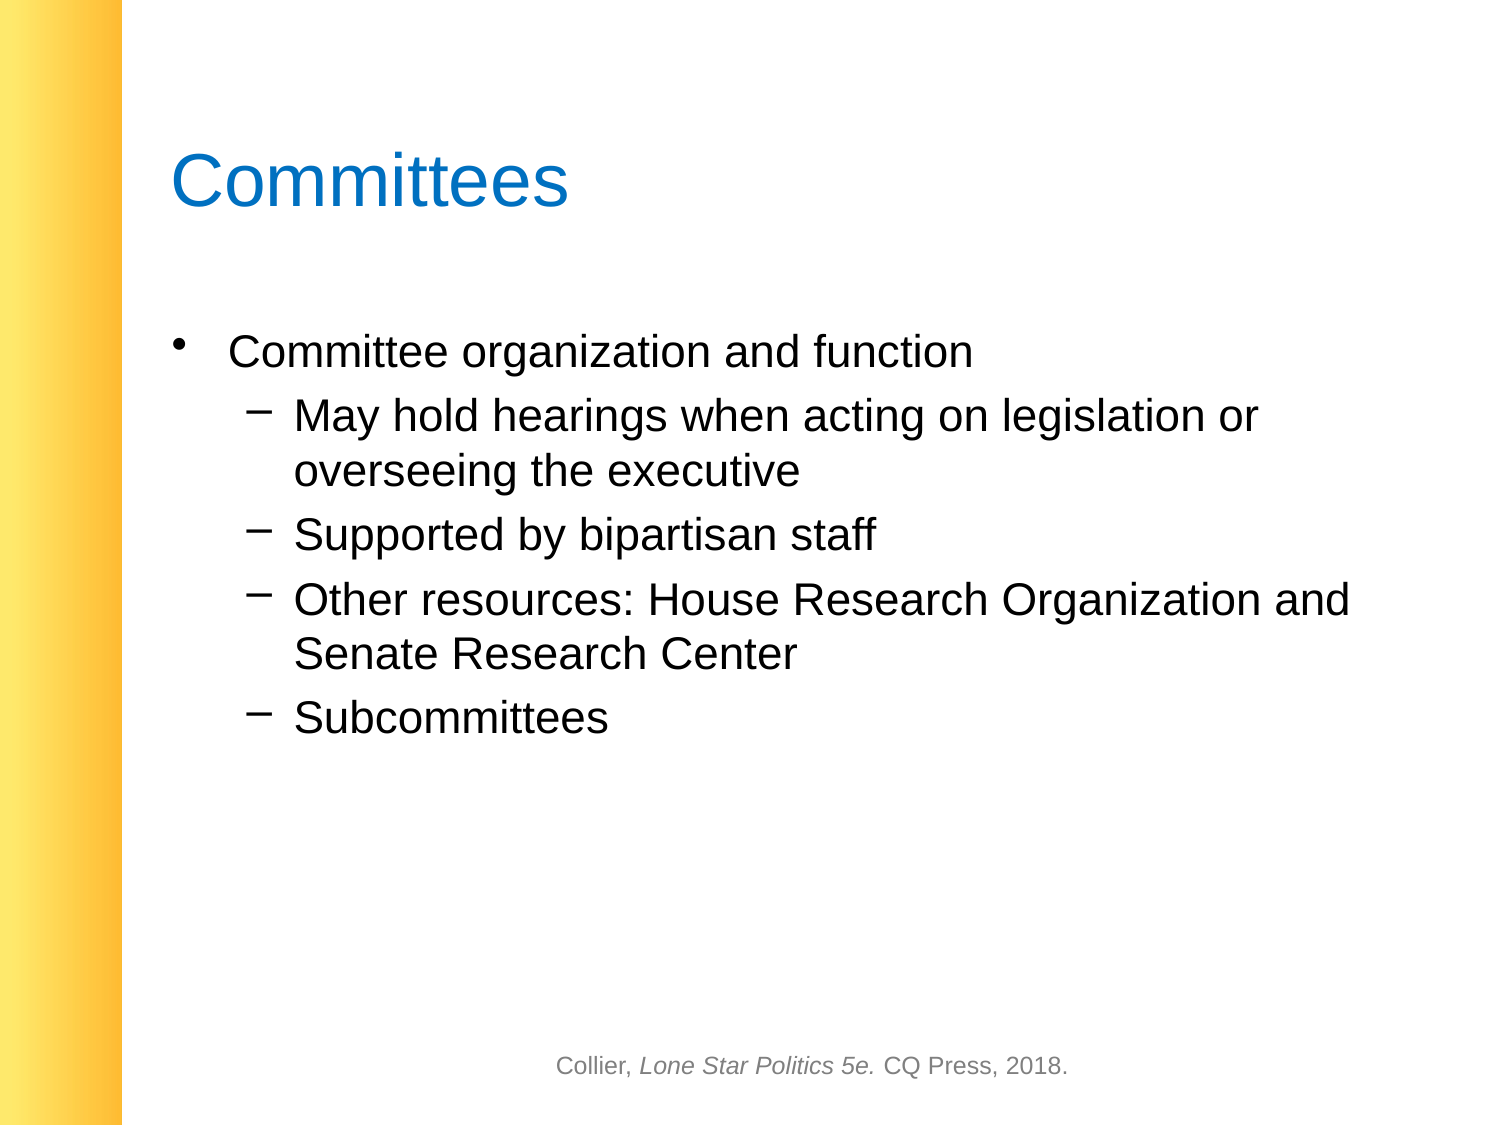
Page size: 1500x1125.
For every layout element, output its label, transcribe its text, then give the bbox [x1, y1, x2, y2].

text_box Collier, Lone Star Politics 5e. CQ Press, 2018. [525, 1042, 1100, 1087]
title Committees [155, 124, 1468, 312]
picture [0, 0, 1500, 1125]
list Committee organization and function May hold hearings when acting on legislation or overseeing the executive Supported by bipartisan staff Other resources: House Research Organization and Senate Research Center Subcommittees [156, 314, 1410, 1036]
